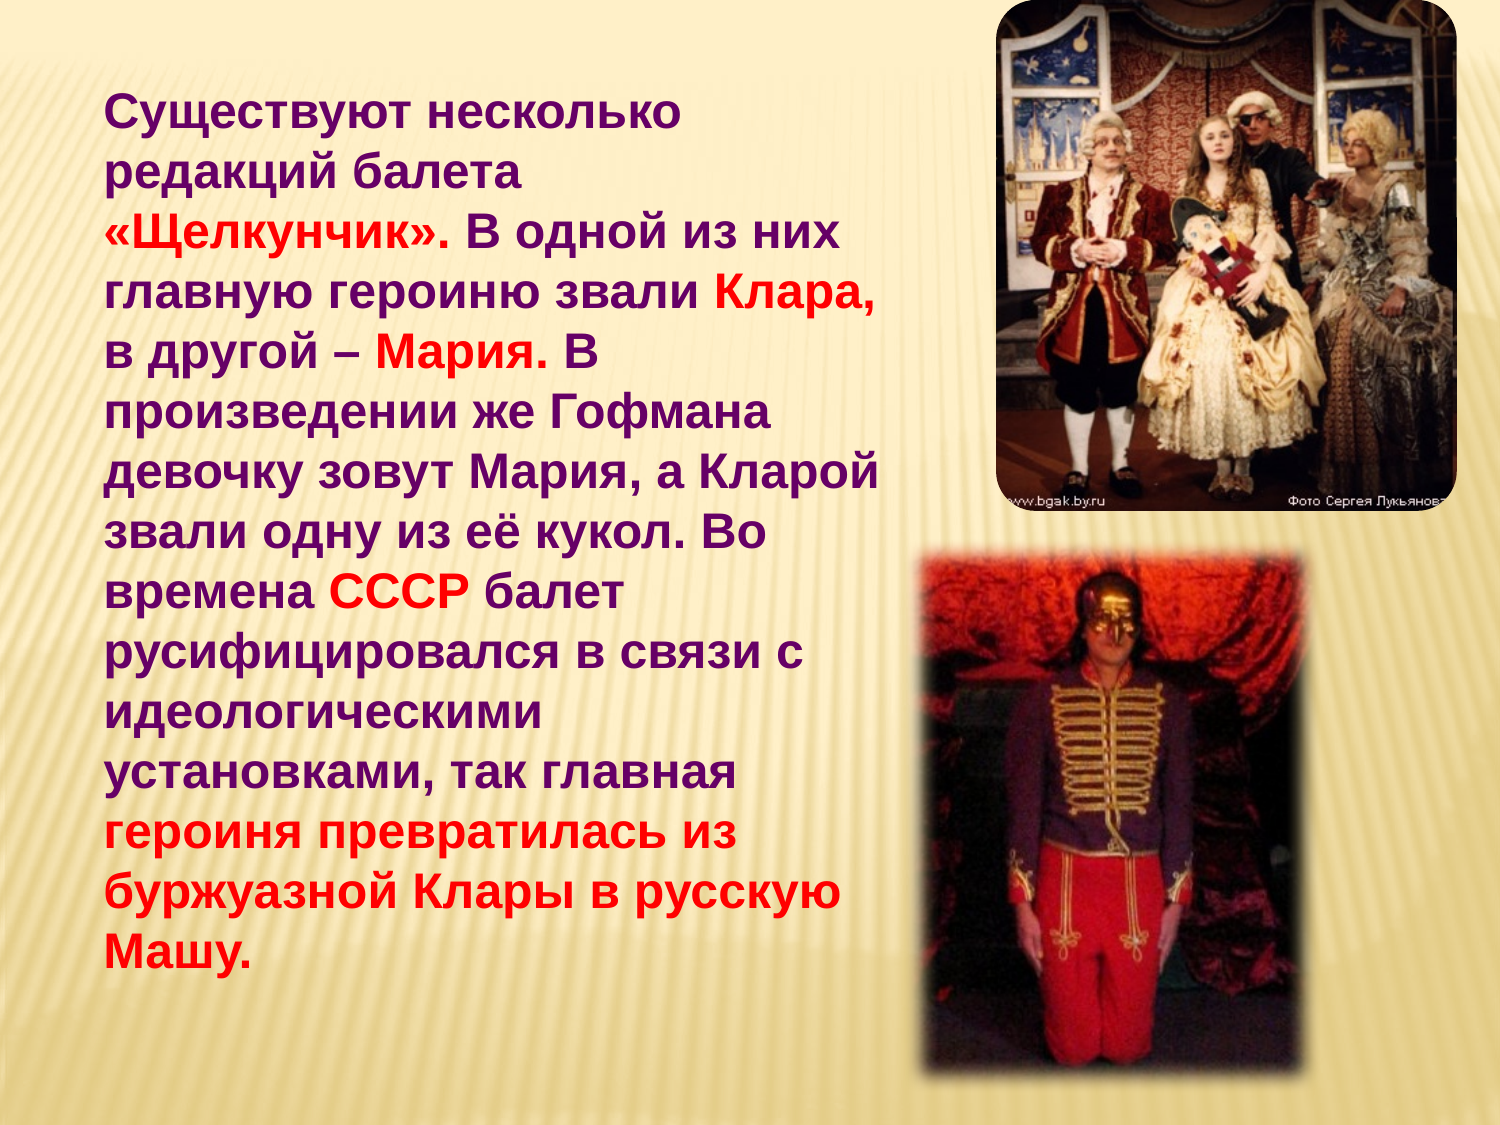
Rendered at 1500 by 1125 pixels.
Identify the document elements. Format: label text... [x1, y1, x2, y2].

picture [995, 0, 1458, 512]
picture [903, 538, 1321, 1095]
text_box Существуют несколько редакций балета «Щелкунчик». В одной из них главную героиню звали Клара, в другой – Мария. В произведении же Гофмана девочку зовут Мария, а Кларой звали одну из её кукол. Во времена СССР балет русифицировался в связи с идеологическими установками, так главная героиня превратилась из буржуазной Клары в русскую Машу. [88, 70, 898, 986]
